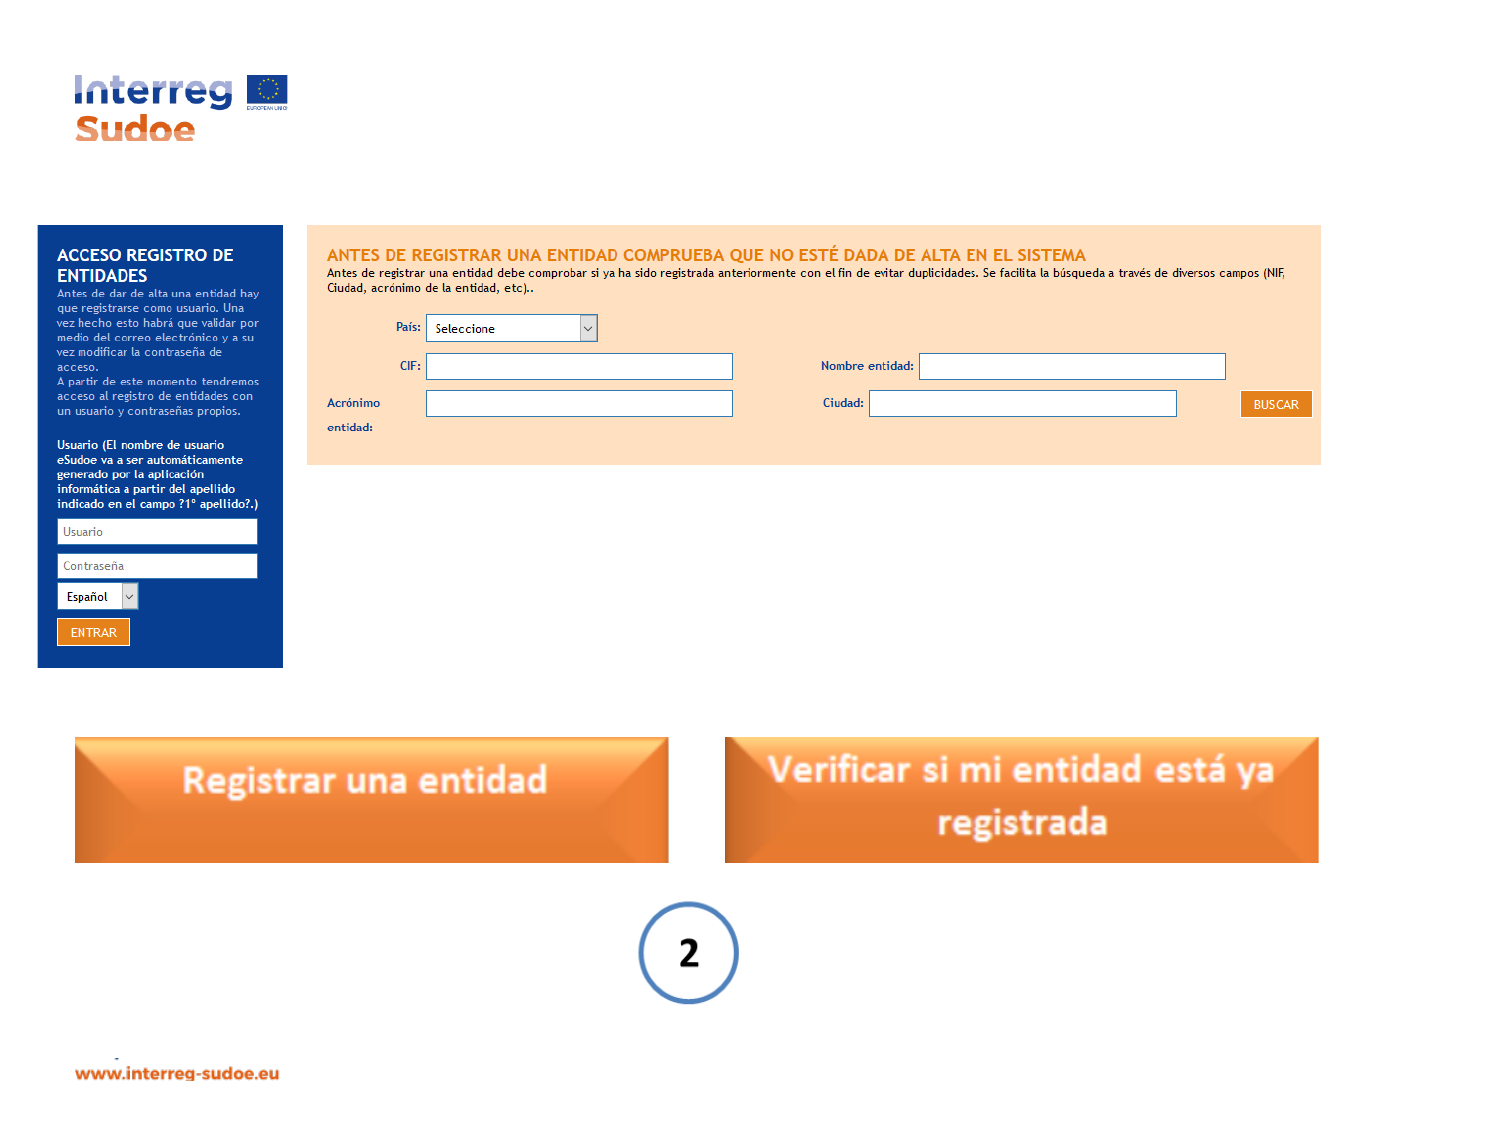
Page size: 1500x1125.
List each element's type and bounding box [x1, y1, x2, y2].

picture [74, 737, 669, 863]
picture [37, 224, 1322, 669]
picture [599, 874, 782, 1057]
picture [724, 737, 1319, 863]
